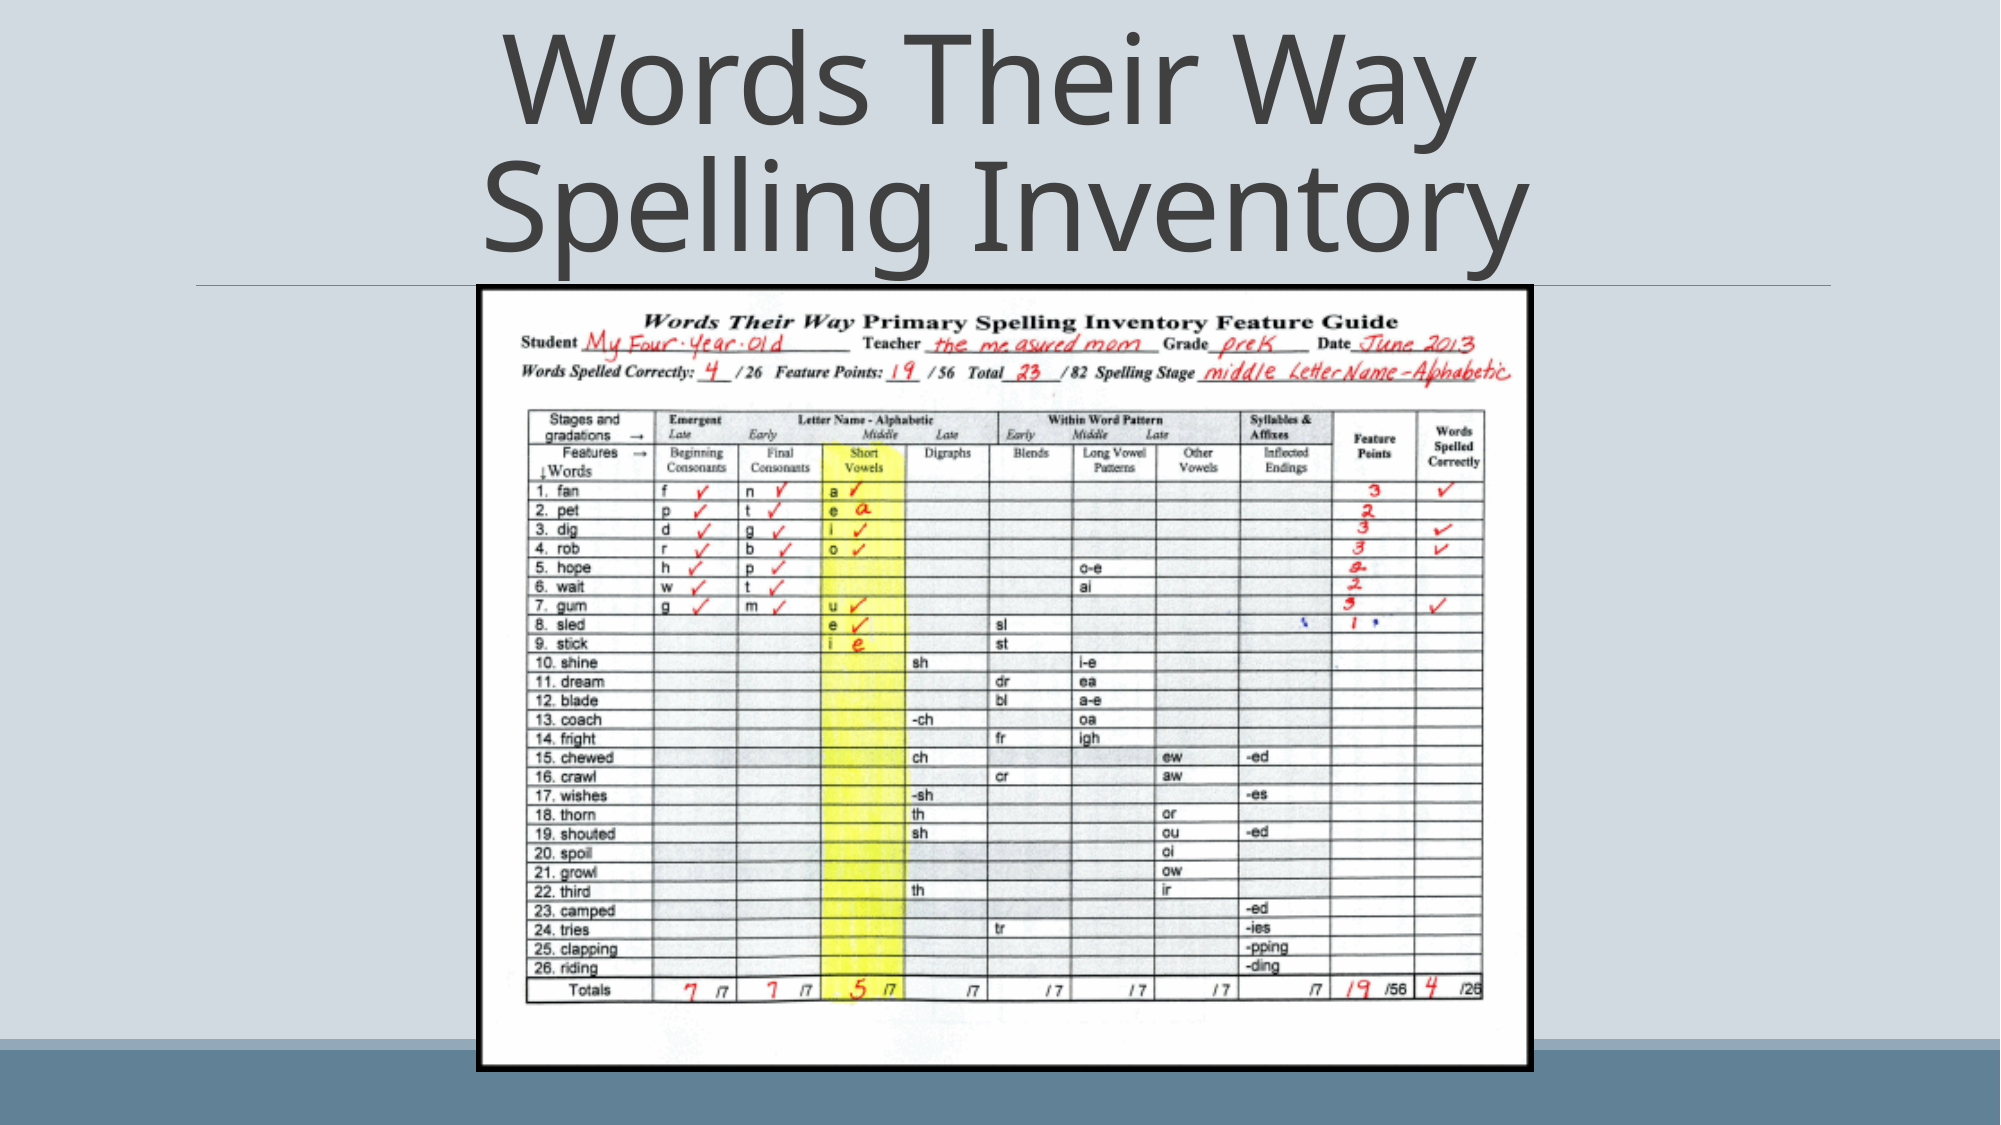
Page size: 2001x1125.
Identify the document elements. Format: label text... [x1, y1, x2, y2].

title Words Their Way Spelling Inventory [180, 47, 1830, 285]
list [475, 284, 1535, 1073]
